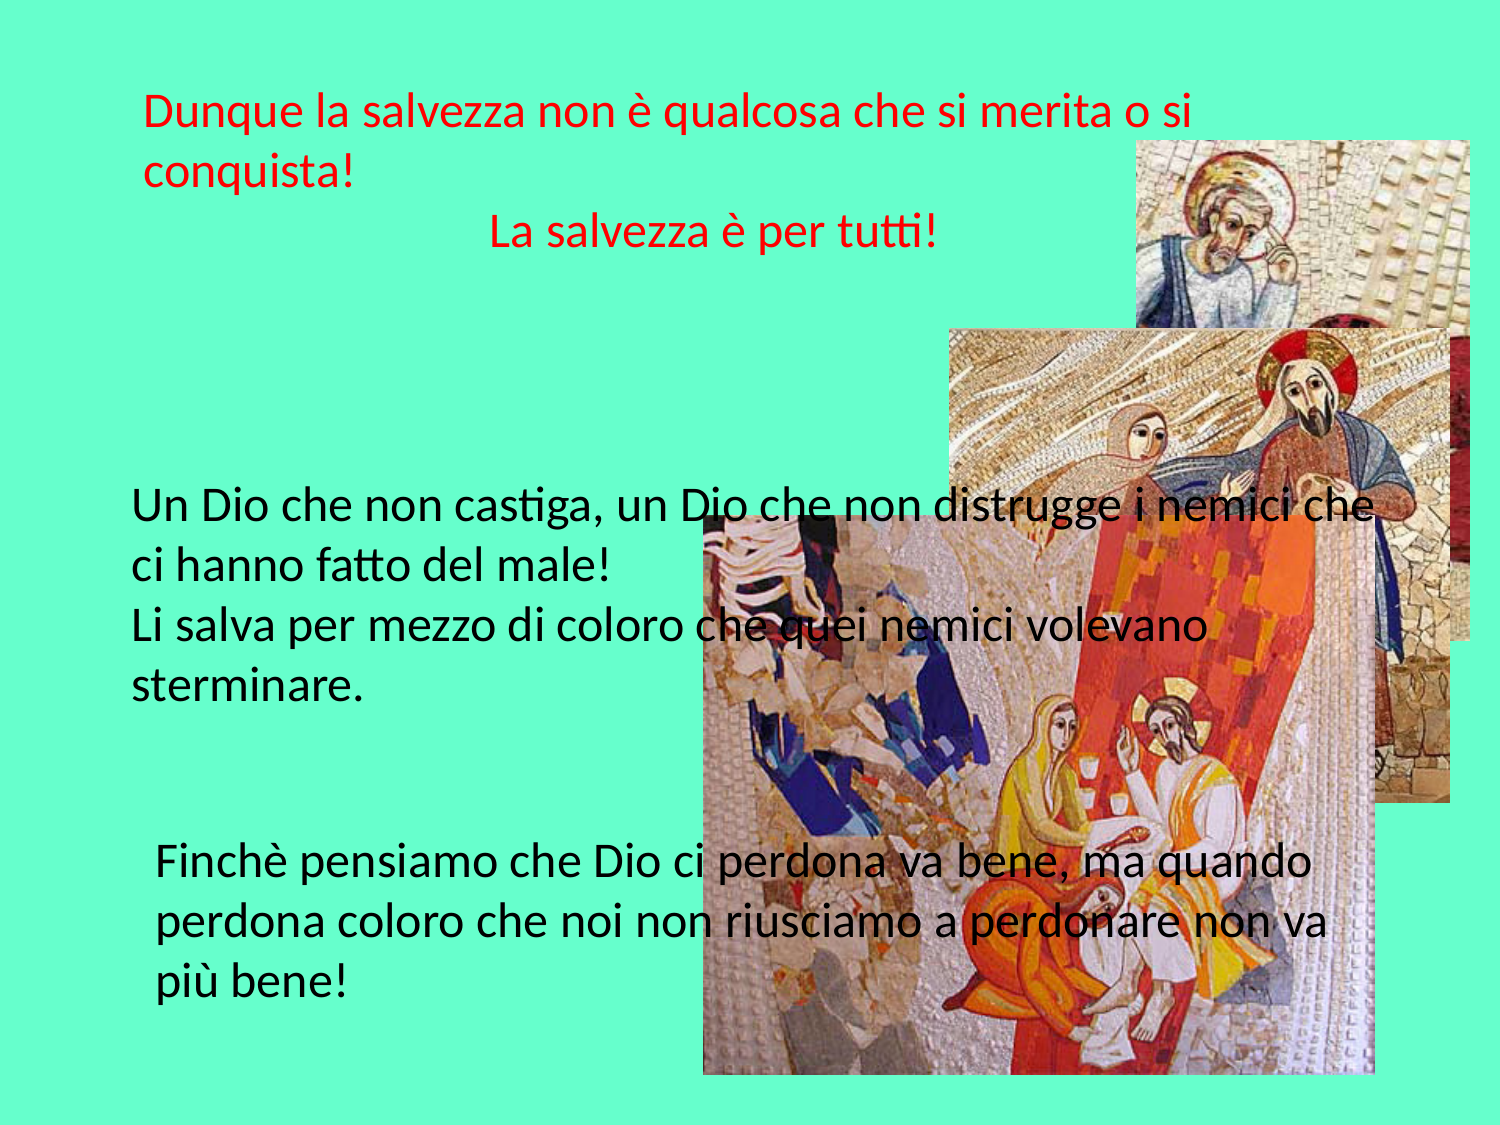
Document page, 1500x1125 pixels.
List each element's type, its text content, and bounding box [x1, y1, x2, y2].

text_box Finchè pensiamo che Dio ci perdona va bene, ma quando perdona coloro che noi non riusciamo a perdonare non va più bene! [140, 820, 696, 1015]
picture [702, 140, 1470, 1076]
text_box Dunque la salvezza non è qualcosa che si merita o si conquista! La salvezza è per tutti! [128, 70, 1301, 265]
text_box Un Dio che non castiga, un Dio che non distrugge i nemici che ci hanno fatto del male! Li salva per mezzo di coloro che quei nemici volevano sterminare. [117, 463, 942, 719]
